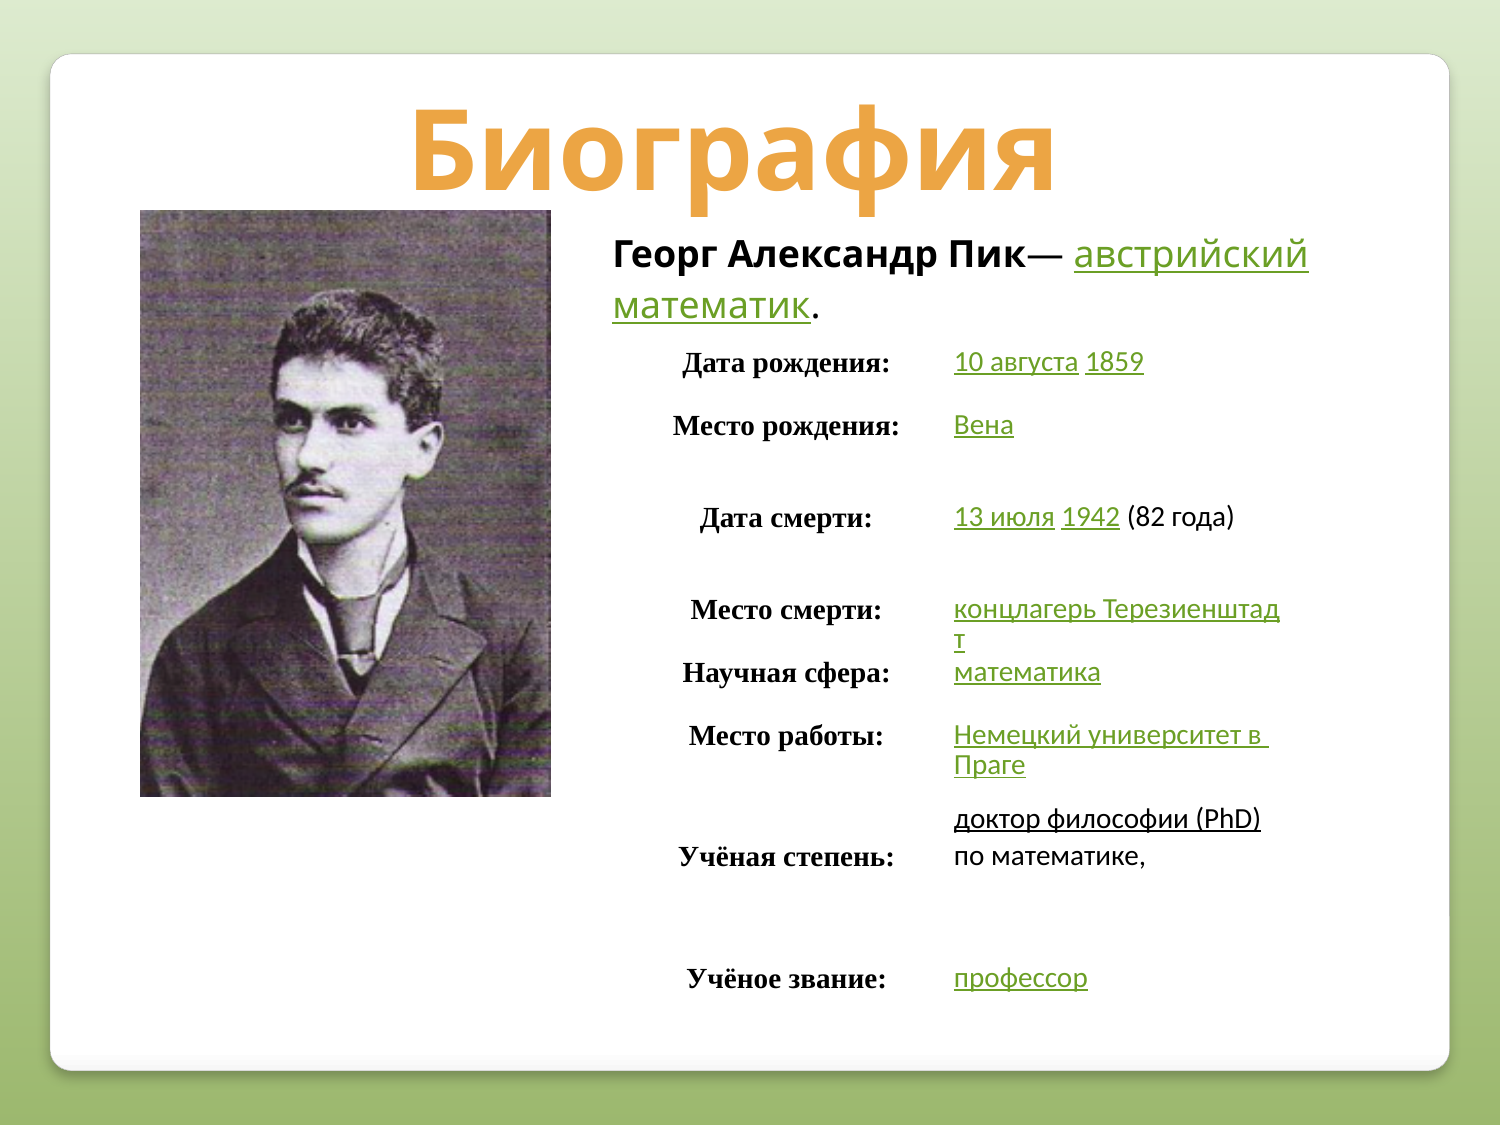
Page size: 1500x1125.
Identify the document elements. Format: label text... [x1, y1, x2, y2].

picture [140, 210, 551, 797]
table_cell Учёная степень: [621, 764, 952, 944]
table_cell Место смерти: [621, 575, 952, 638]
table_cell Немецкий университет в Праге [952, 701, 1284, 764]
text_box Биография [351, 70, 1145, 220]
table_cell Дата смерти: [621, 454, 952, 575]
table_cell профессор [952, 944, 1284, 1007]
table_cell 13 июля 1942 (82 года) [952, 454, 1284, 575]
table_header 10 августа 1859 [952, 328, 1284, 391]
table_cell Место работы: [621, 701, 952, 764]
table_cell Научная сфера: [621, 638, 952, 701]
table_cell Вена [952, 391, 1284, 454]
table_header Дата рождения: [621, 328, 952, 391]
table_cell концлагерь Терезиенштадт [952, 575, 1284, 638]
table_cell Учёное звание: [621, 944, 952, 1007]
text_box Георг Александр Пик— австрийский математик. [597, 222, 1442, 340]
table_cell Место рождения: [621, 391, 952, 454]
table_cell математика [952, 638, 1284, 701]
table_cell доктор философии (PhD) по математике, [952, 764, 1284, 944]
